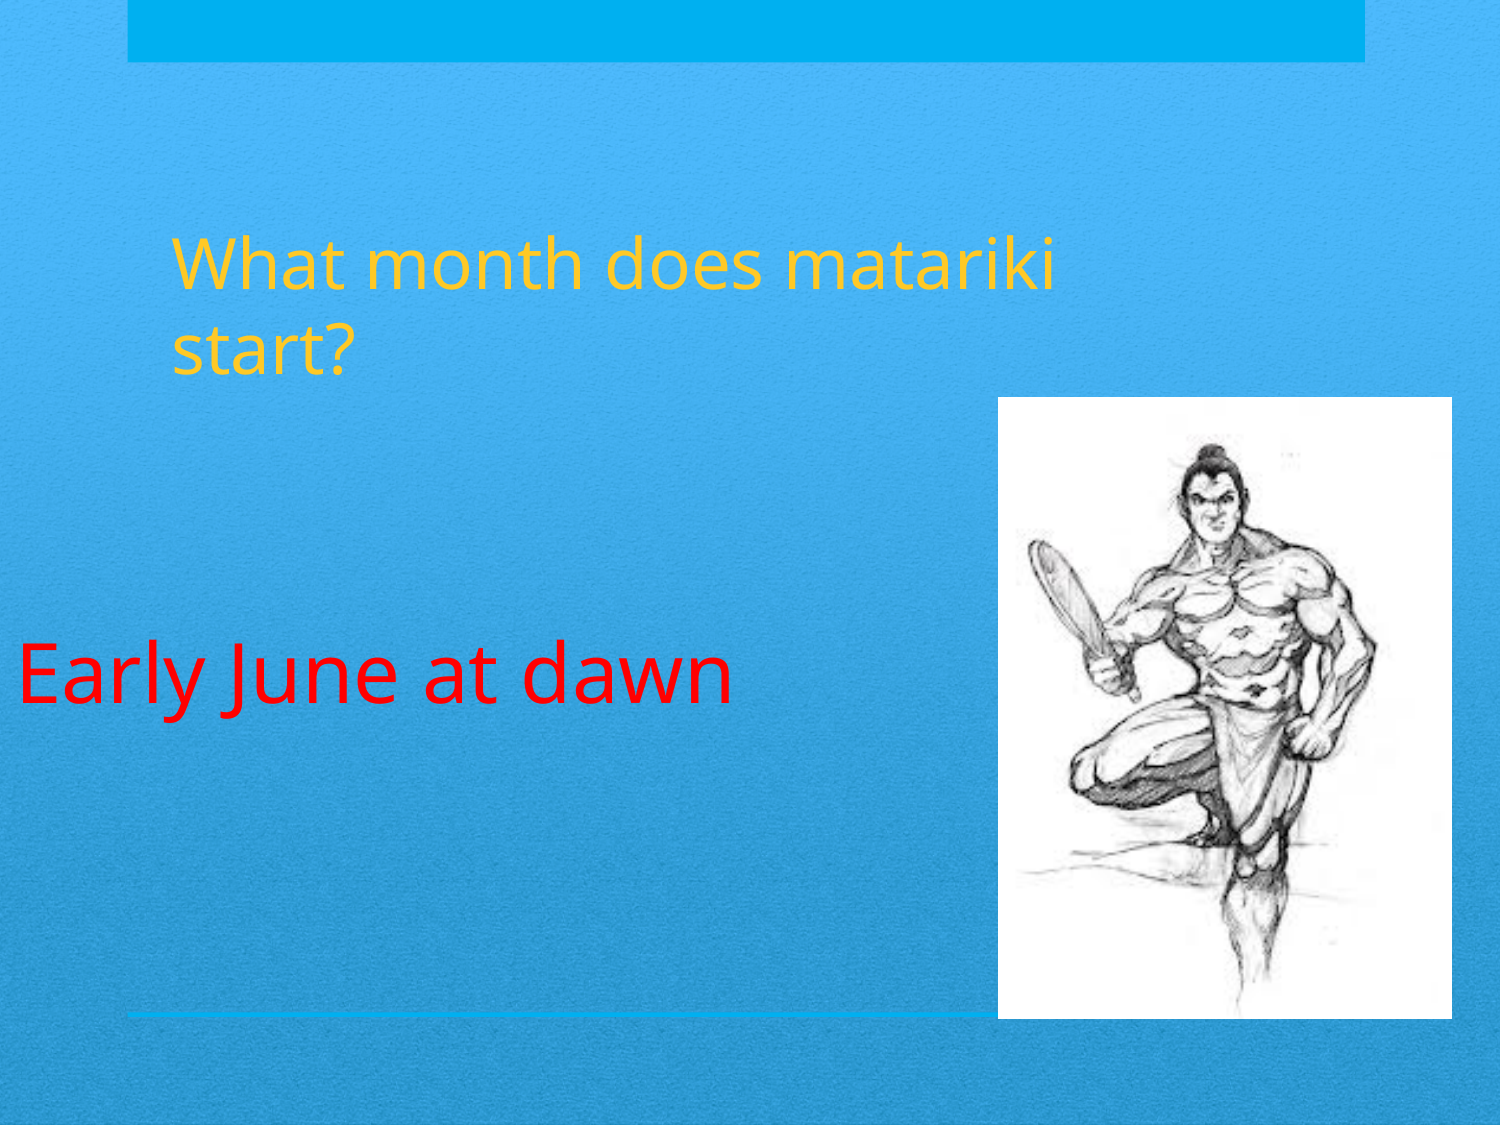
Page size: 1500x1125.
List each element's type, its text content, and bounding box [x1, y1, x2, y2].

picture [997, 396, 1453, 1020]
title What month does matariki start? [156, 209, 1225, 396]
list Early June at dawn [0, 385, 1050, 956]
